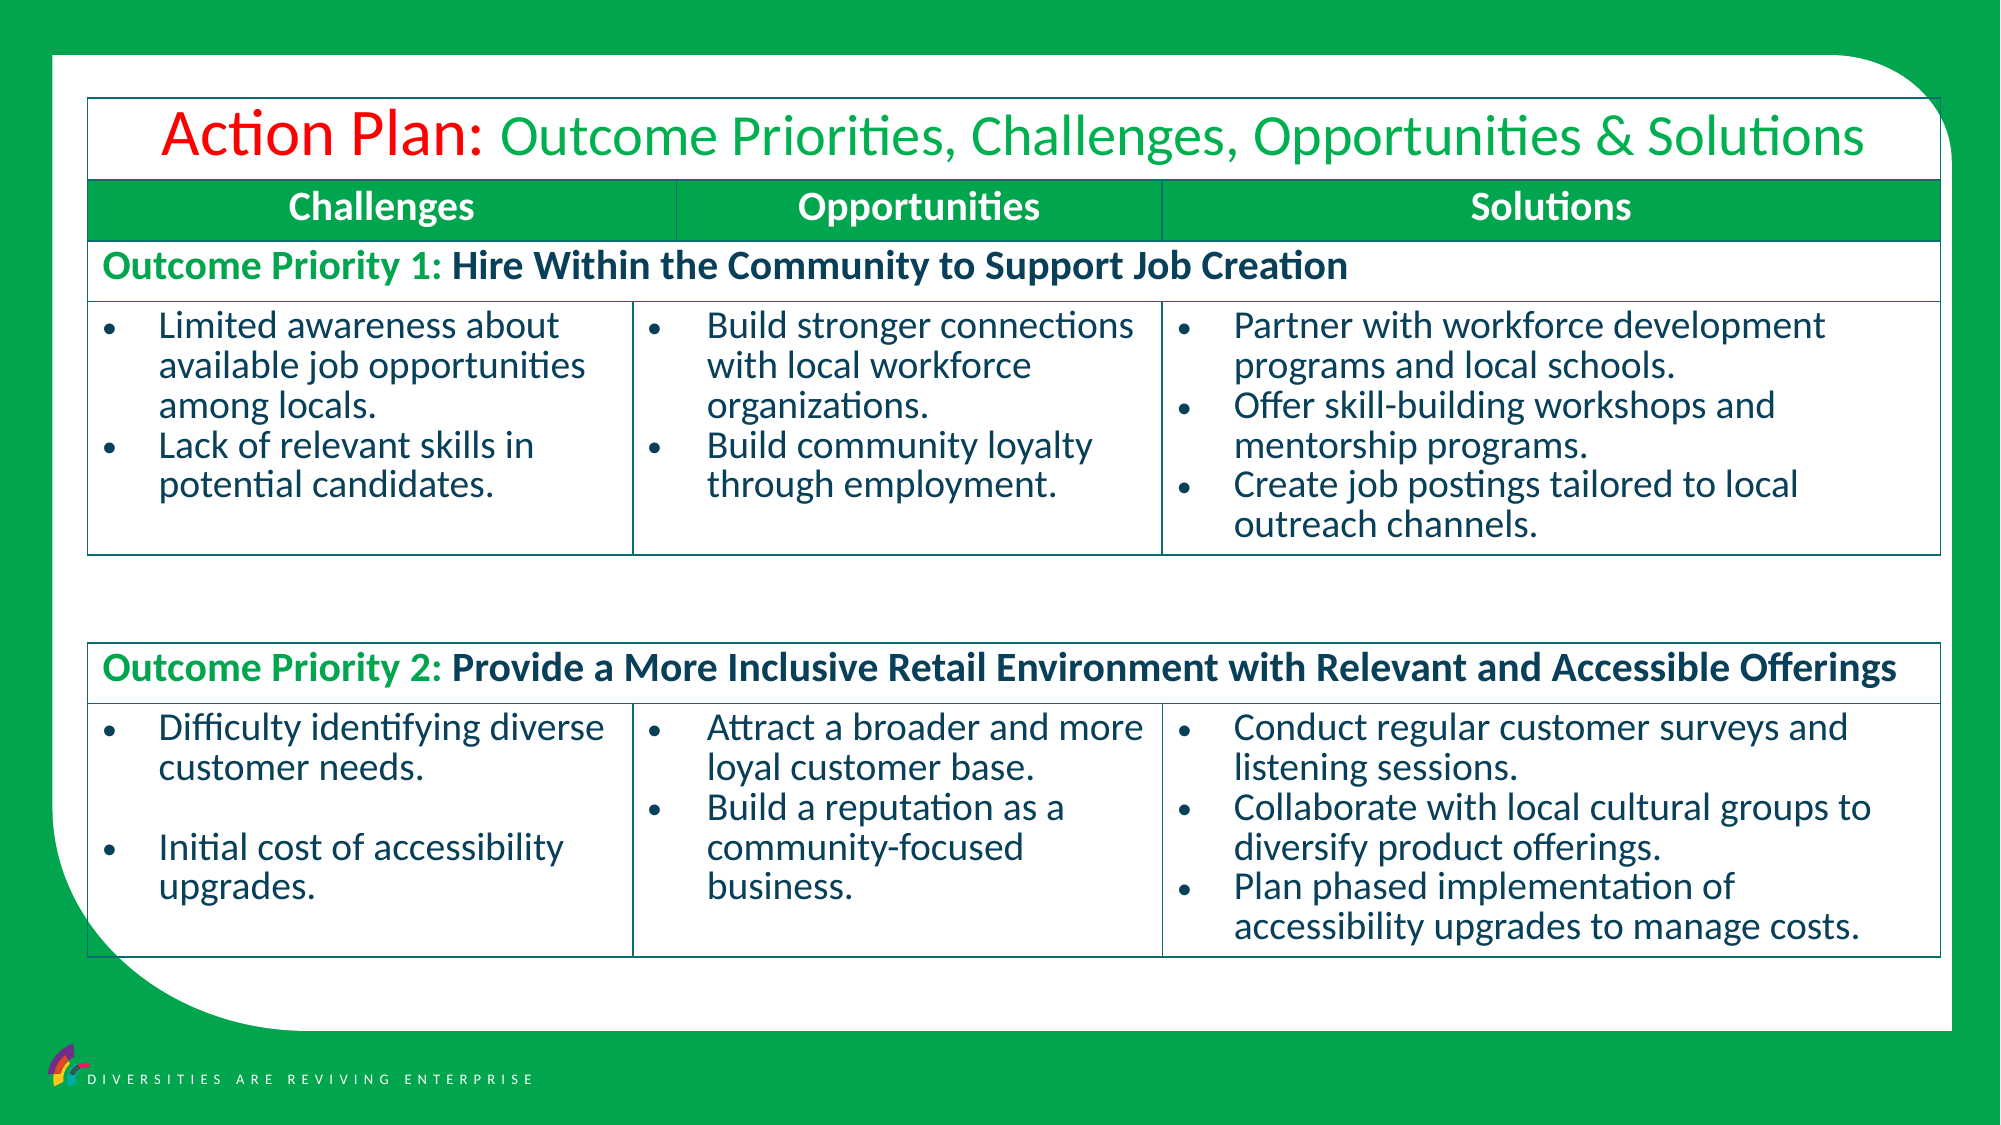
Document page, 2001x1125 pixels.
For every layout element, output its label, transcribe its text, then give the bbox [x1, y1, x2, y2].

table_header Outcome Priority 2: Provide a More Inclusive Retail Environment with Relevant and Accessible Offerings [88, 644, 1940, 703]
table_cell Outcome Priority 1: Hire Within the Community to Support Job Creation [88, 242, 1940, 301]
table_cell Limited awareness about available job opportunities among locals. Lack of relevant skills in potential candidates. [88, 302, 632, 554]
table_cell Conduct regular customer surveys and listening sessions. Collaborate with local cultural groups to diversify product offerings. Plan phased implementation of accessibility upgrades to manage costs. [1163, 704, 1940, 956]
table_cell Partner with workforce development programs and local schools. Offer skill-building workshops and mentorship programs. Create job postings tailored to local outreach channels. [1163, 302, 1940, 554]
table_cell Challenges [88, 181, 676, 240]
table_cell Difficulty identifying diverse customer needs. Initial cost of accessibility upgrades. [88, 704, 632, 956]
table_header Action Plan: Outcome Priorities, Challenges, Opportunities & Solutions [88, 99, 1940, 179]
table_cell Attract a broader and more loyal customer base. Build a reputation as a community-focused business. [634, 704, 1162, 956]
table_cell Opportunities [677, 181, 1161, 240]
table_cell Solutions [1163, 181, 1940, 240]
table_cell Build stronger connections with local workforce organizations. Build community loyalty through employment. [634, 302, 1161, 554]
